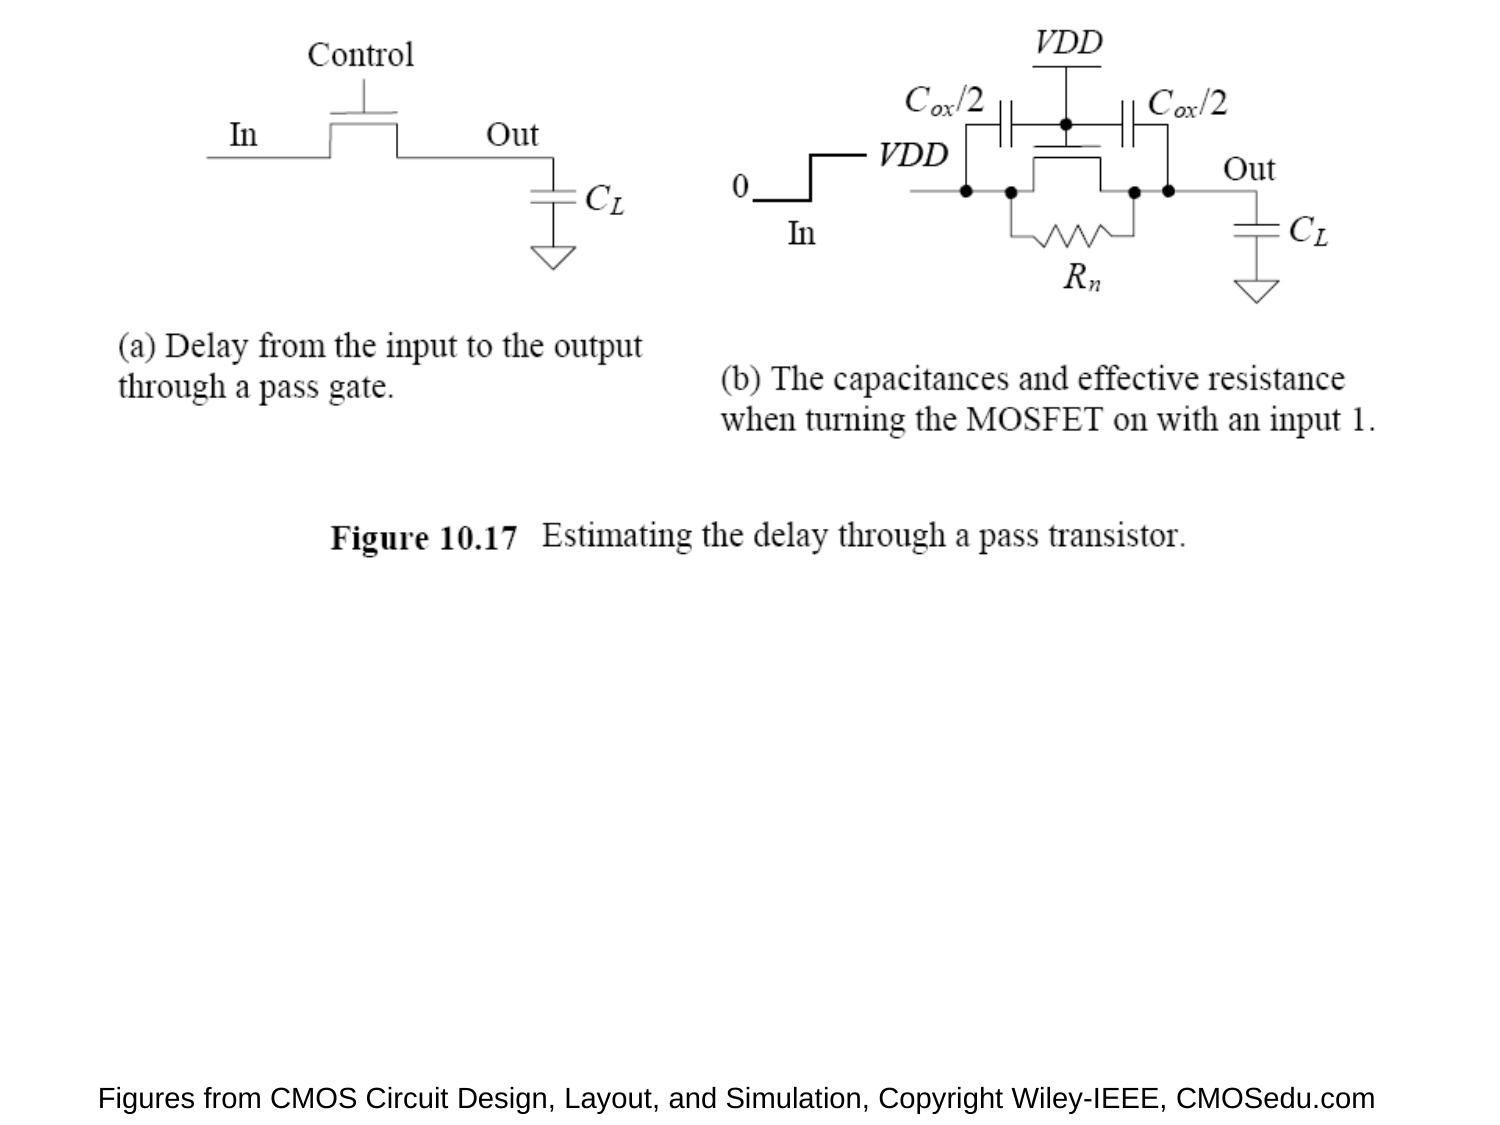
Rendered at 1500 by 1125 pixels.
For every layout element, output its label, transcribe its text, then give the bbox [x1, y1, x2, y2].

footer Figures from CMOS Circuit Design, Layout, and Simulation, Copyright Wiley-IEEE, CMOSedu.com [24, 1072, 1451, 1125]
picture [87, 24, 1409, 579]
